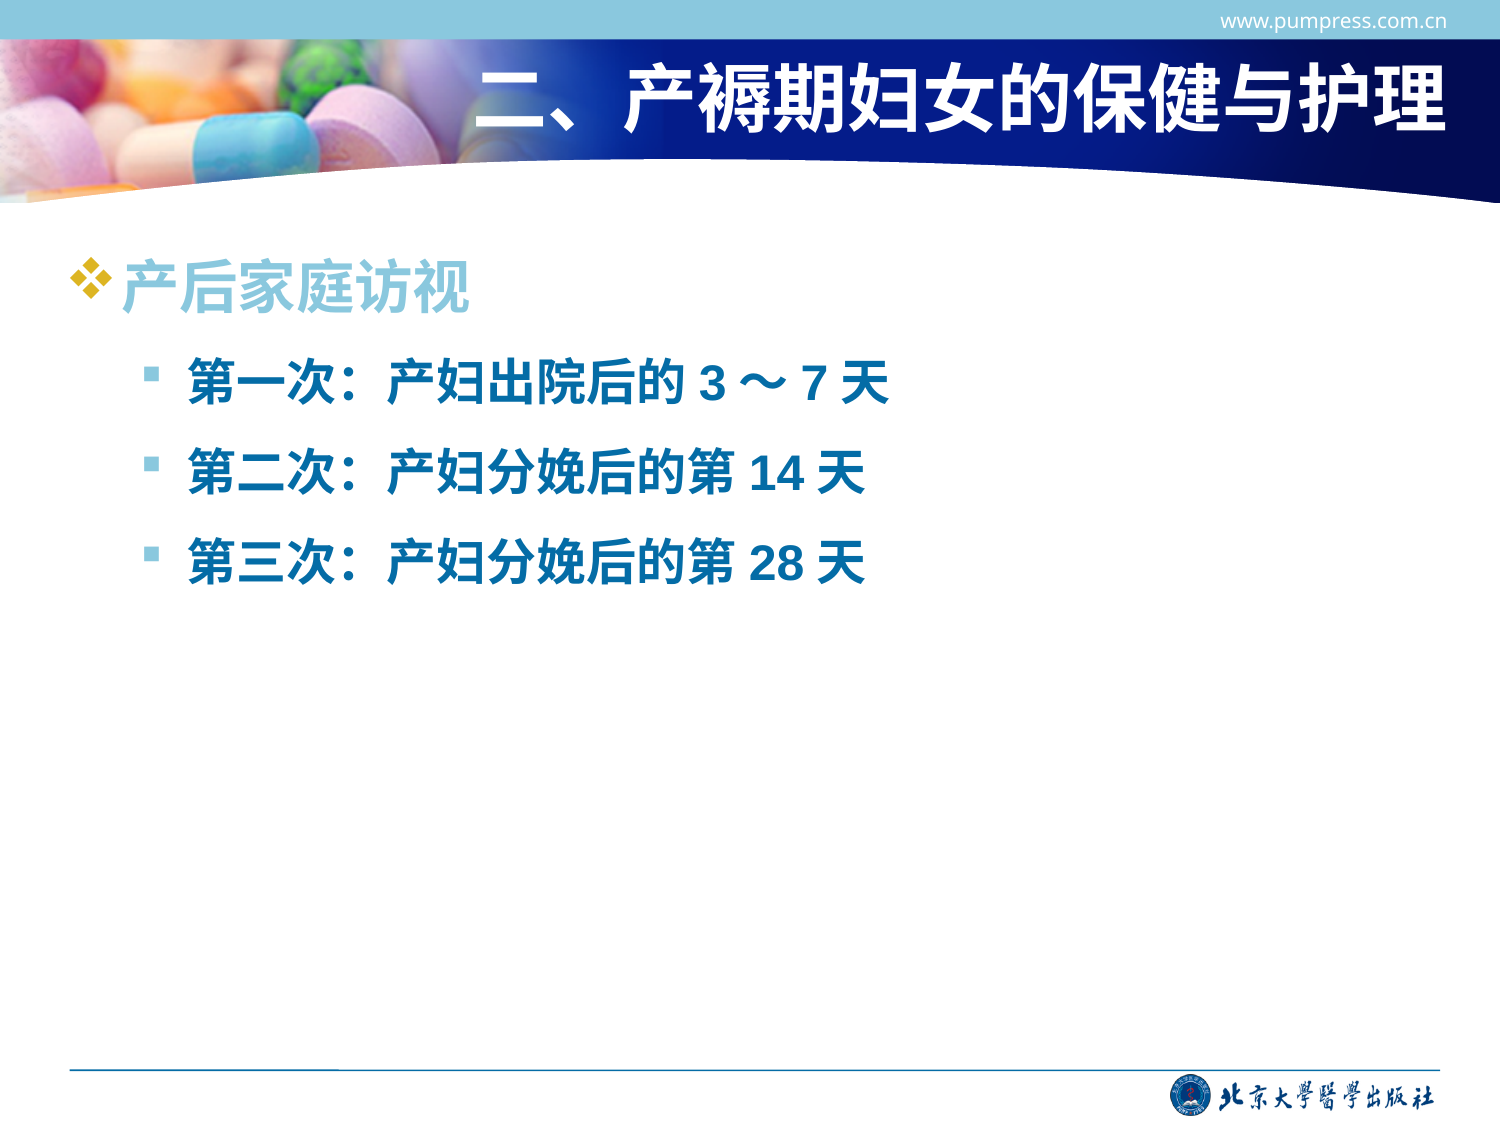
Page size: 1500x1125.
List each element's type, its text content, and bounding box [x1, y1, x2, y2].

list 产后家庭访视 第一次：产妇出院后的3～7天 第二次：产妇分娩后的第14天 第三次：产妇分娩后的第28天 [49, 207, 1463, 1026]
title 二、产褥期妇女的保健与护理 [137, 49, 1463, 143]
picture [0, 40, 1500, 203]
picture [1170, 1074, 1436, 1118]
slide_number www.pumpress.com.cn [1024, 0, 1463, 38]
